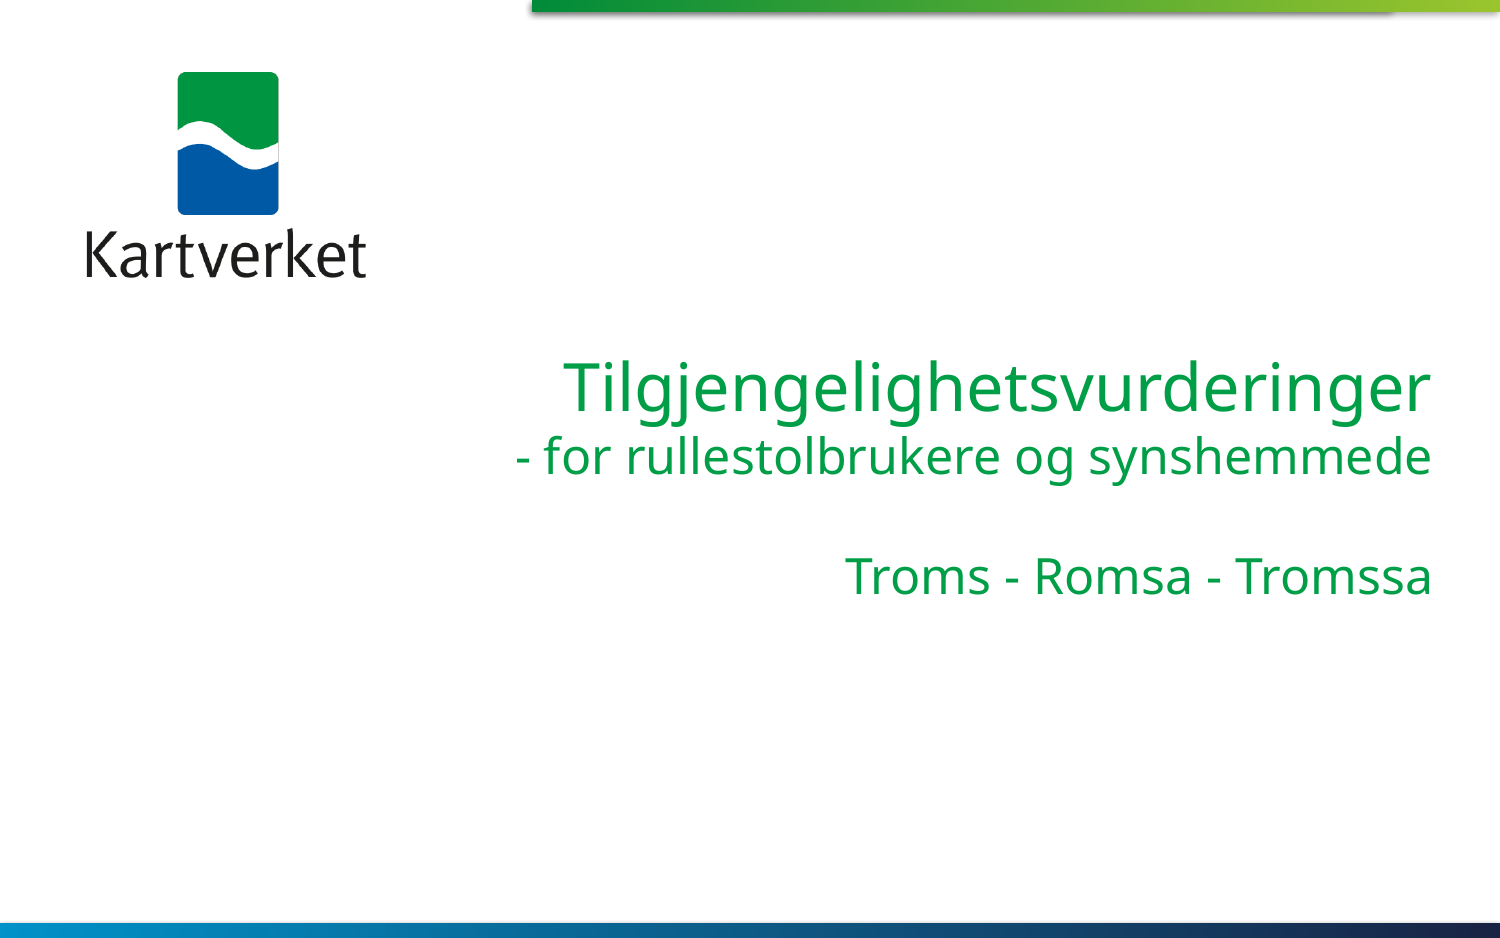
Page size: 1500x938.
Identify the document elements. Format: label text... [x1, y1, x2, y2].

text_box Tilgjengelighetsvurderinger - for rullestolbrukere og synshemmede Troms - Romsa - Tromssa [66, 337, 1449, 613]
